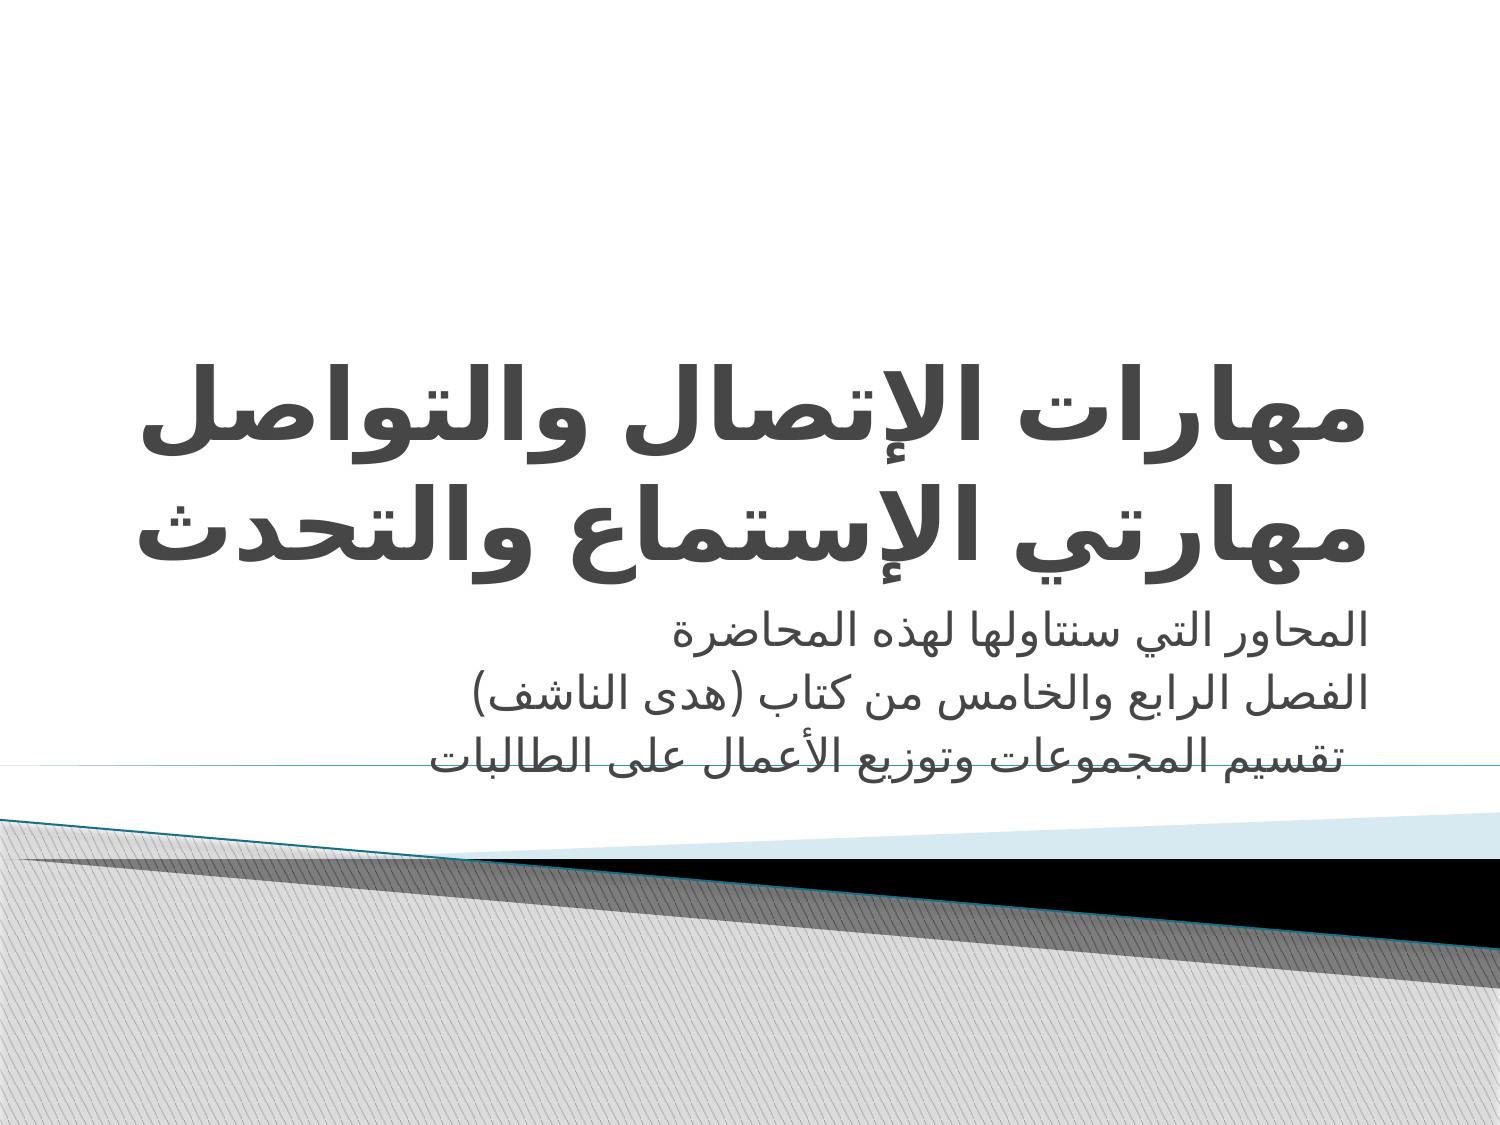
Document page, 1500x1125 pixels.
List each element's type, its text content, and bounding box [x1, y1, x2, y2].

subtitle المحاور التي سنتاولها لهذه المحاضرة الفصل الرابع والخامس من كتاب (هدى الناشف) تقسيم المجموعات وتوزيع الأعمال على الطالبات [112, 592, 1388, 790]
title مهارات الإتصال والتواصل مهارتي الإستماع والتحدث [112, 287, 1388, 588]
picture [5, 859, 1500, 989]
